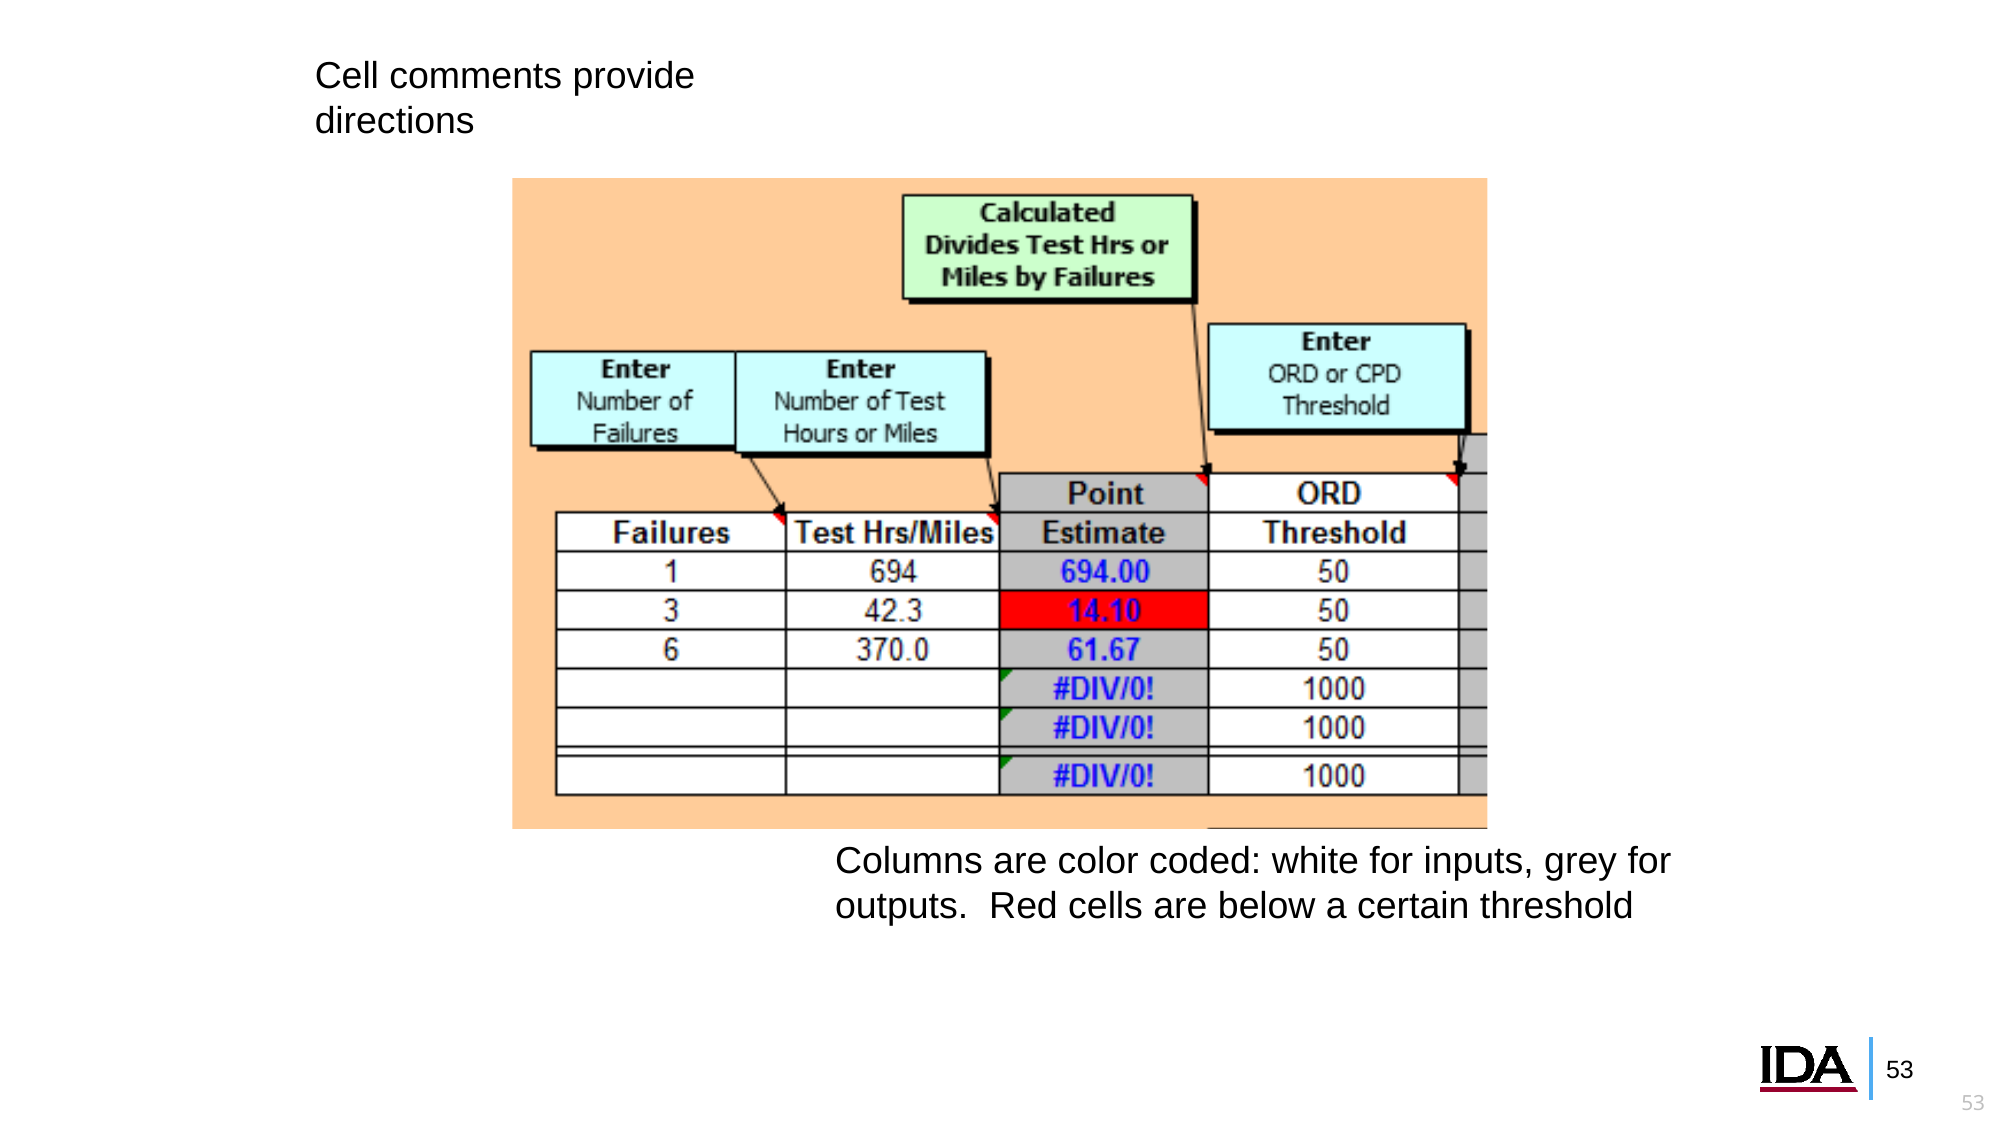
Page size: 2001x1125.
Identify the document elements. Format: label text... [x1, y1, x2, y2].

text_box Columns are color coded: white for inputs, grey for outputs. Red cells are below a certain threshold [820, 828, 1692, 934]
slide_number 52 [1866, 1065, 2000, 1125]
picture [1760, 1046, 1858, 1092]
picture [512, 178, 1488, 829]
text_box Cell comments provide directions [300, 43, 821, 149]
